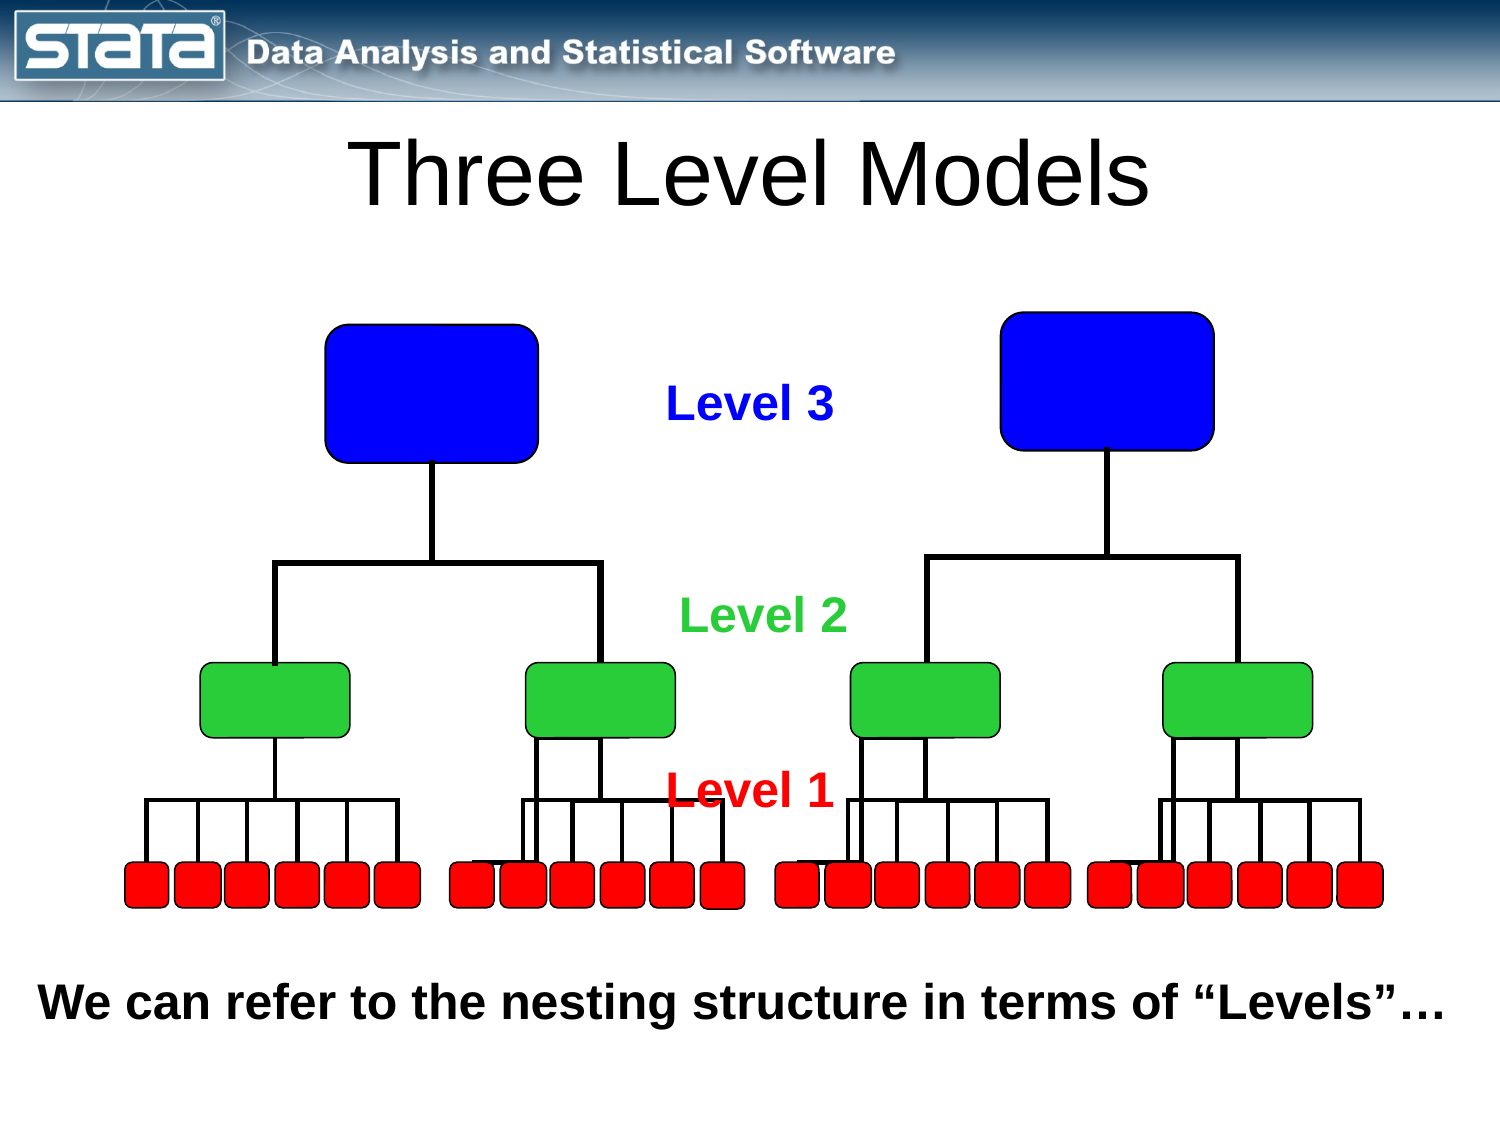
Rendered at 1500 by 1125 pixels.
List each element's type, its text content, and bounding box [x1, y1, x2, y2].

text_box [22, 312, 1478, 1038]
title Three Level Models [0, 109, 1500, 238]
picture [0, 0, 1500, 102]
